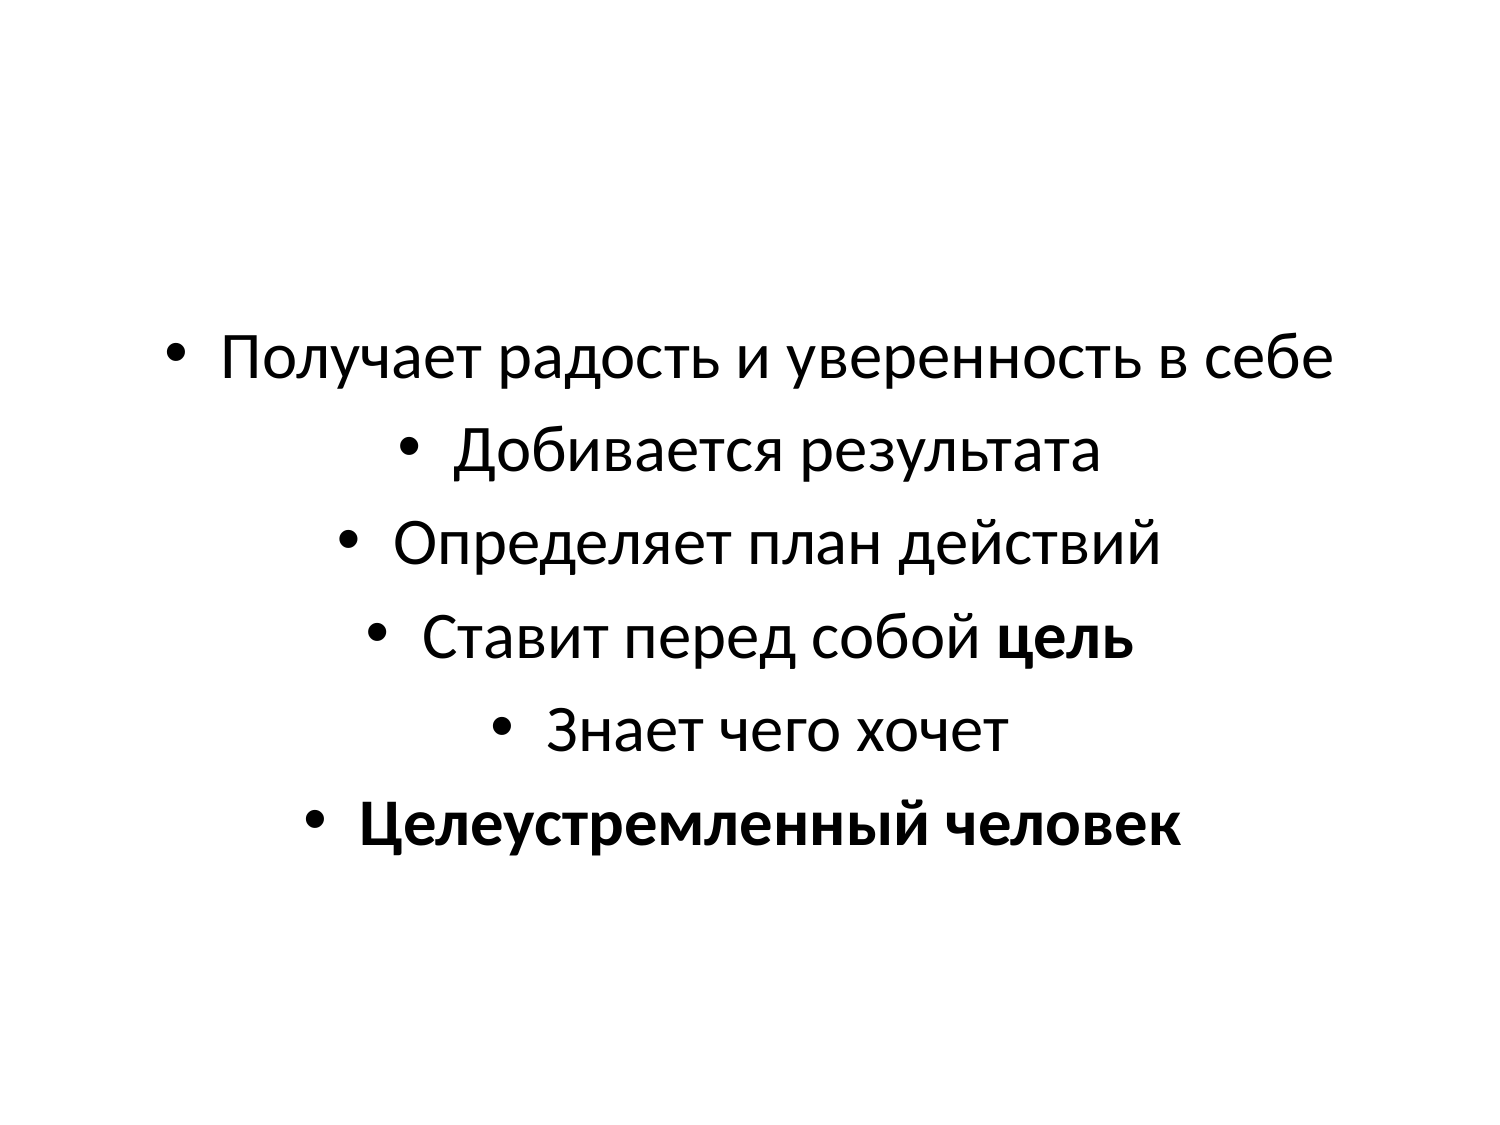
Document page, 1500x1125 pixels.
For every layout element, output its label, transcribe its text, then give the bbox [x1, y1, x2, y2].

list Получает радость и уверенность в себе Добивается результата Определяет план действий Ставит перед собой цель Знает чего хочет Целеустремленный человек [75, 117, 1425, 1005]
